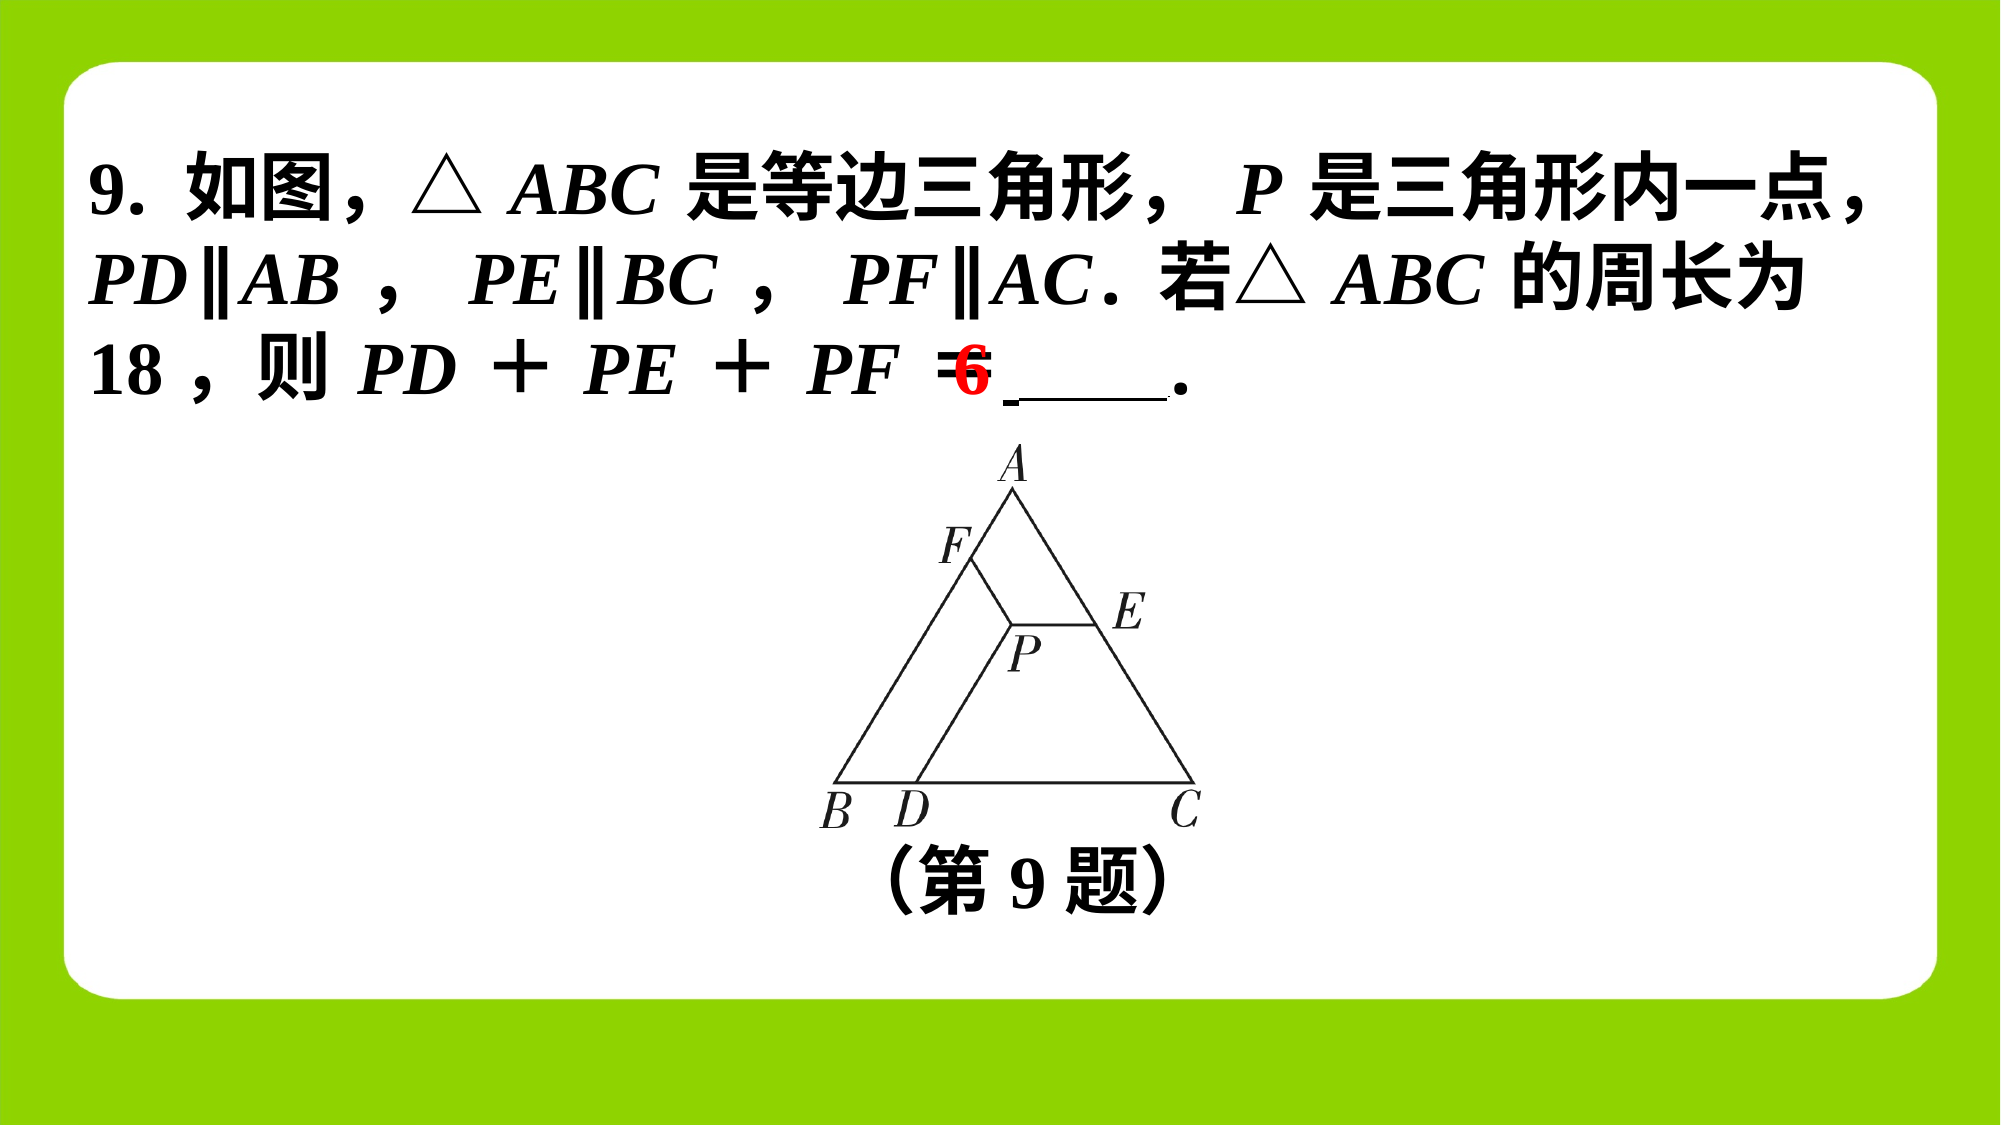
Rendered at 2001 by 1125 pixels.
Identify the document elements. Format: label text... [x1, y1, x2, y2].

text_box 9. 如图，△ABC是等边三角形，P是三角形内一点， PD∥AB，PE∥BC，PF∥AC. 若△ABC的周长为 18，则PD＋PE＋PF＝ ⁠. [88, 139, 1974, 413]
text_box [819, 444, 1201, 925]
text_box 6 [938, 312, 1082, 418]
picture [0, 0, 2001, 1125]
